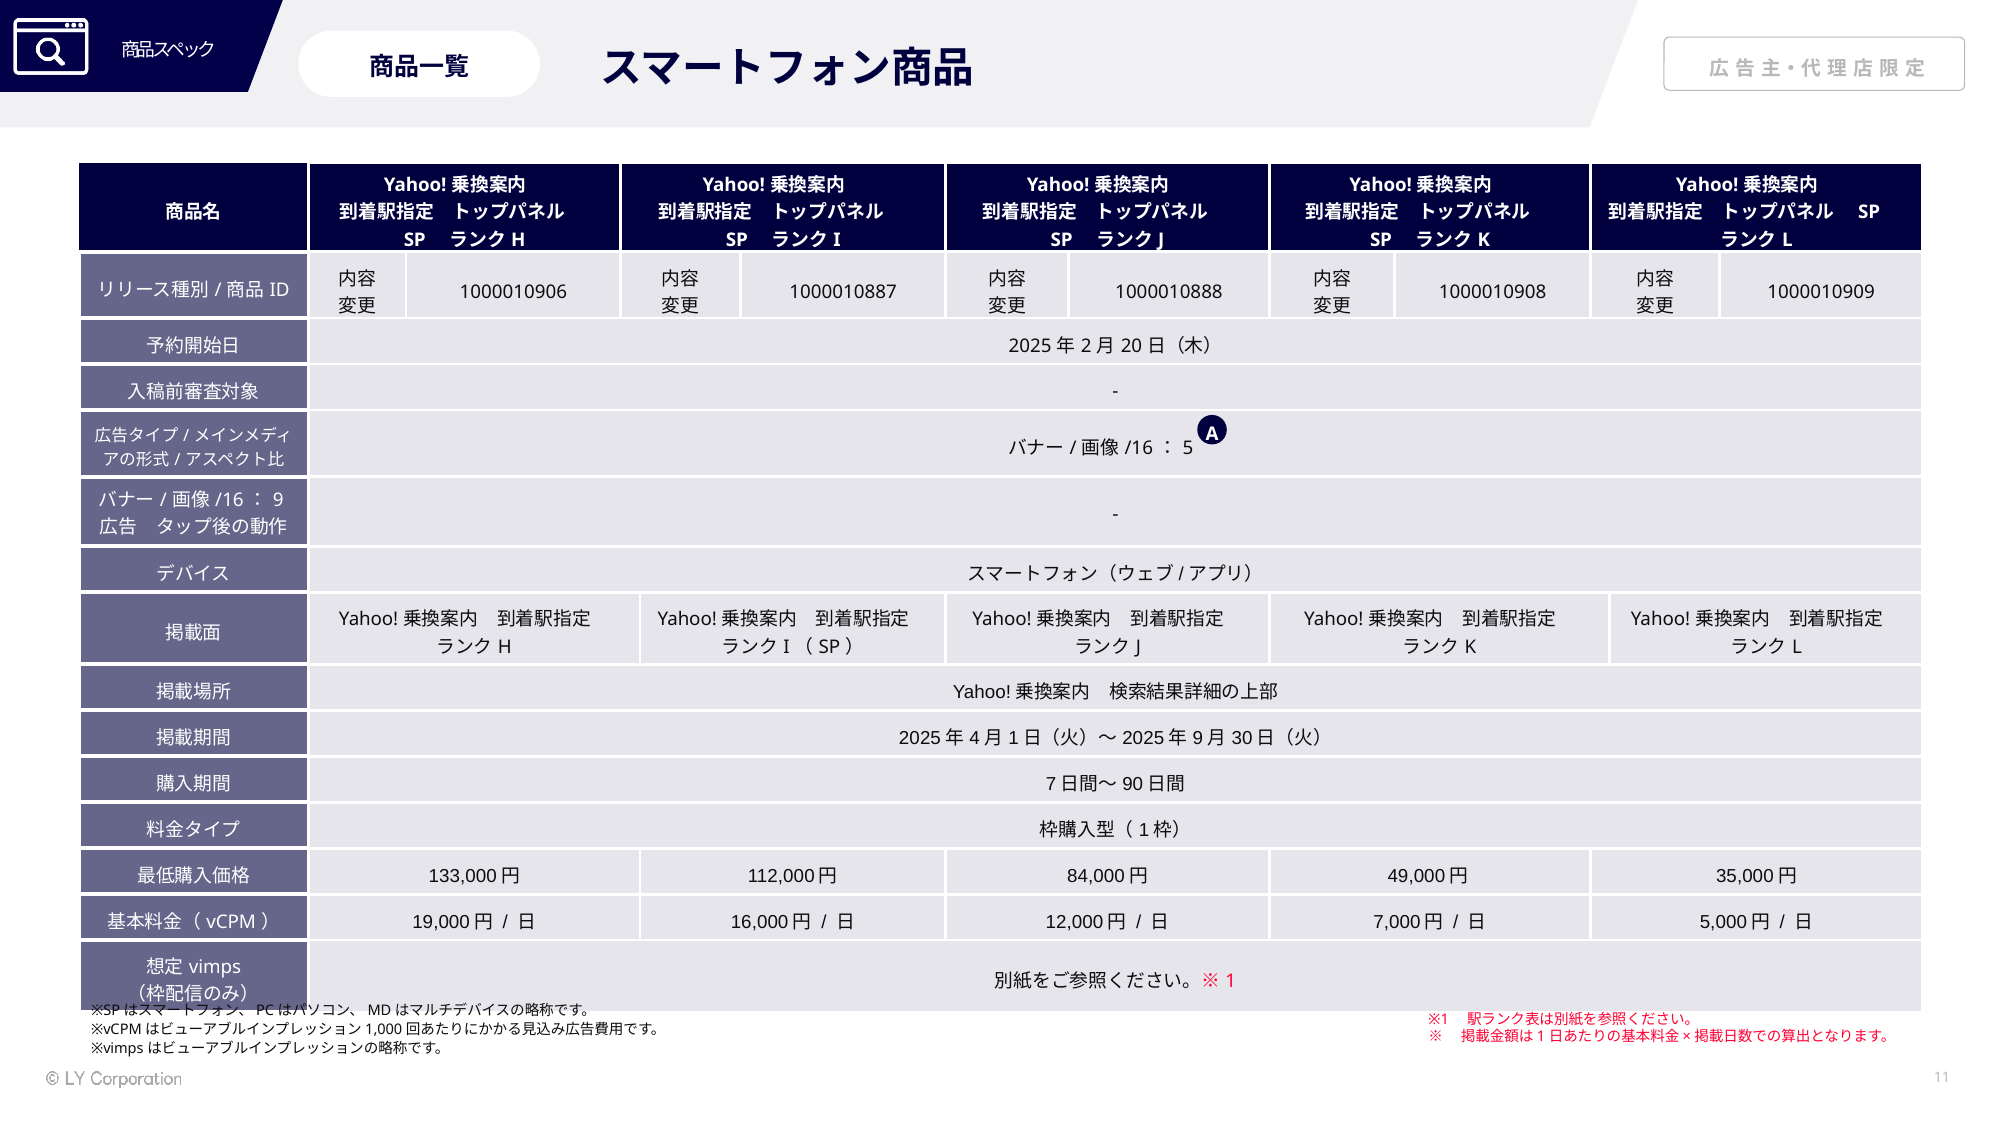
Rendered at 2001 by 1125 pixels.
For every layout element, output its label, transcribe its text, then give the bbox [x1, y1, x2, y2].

table_cell Yahoo!乗換案内 到着駅指定 ランクI（SP） [641, 594, 944, 663]
table_cell 1000010887 [742, 253, 944, 317]
table_cell 内容 変更 [947, 253, 1067, 317]
table_cell 基本料金（vCPM） [81, 896, 307, 938]
table_cell 入稿前審査対象 [81, 366, 307, 408]
table_cell 料金タイプ [81, 804, 307, 846]
table_cell 別紙をご参照ください。※1 [310, 941, 1921, 1011]
table_cell 内容 変更 [1592, 253, 1718, 317]
table_cell 購入期間 [81, 758, 307, 800]
table_cell Yahoo!乗換案内 到着駅指定 ランクJ [947, 594, 1268, 663]
table_cell 内容 変更 [310, 253, 405, 317]
table_cell Yahoo!乗換案内 検索結果詳細の上部 [310, 666, 1921, 709]
table_header Yahoo!乗換案内 到着駅指定 トップパネル SP ランクK [1271, 164, 1589, 250]
picture [46, 1071, 181, 1088]
picture [9, 5, 92, 87]
table_cell 112,000円 [641, 850, 944, 893]
table_cell 最低購入価格 [81, 850, 307, 892]
table_cell 1000010909 [1721, 253, 1921, 317]
table_cell 想定vimps （枠配信のみ） [81, 942, 307, 1010]
table_header Yahoo!乗換案内 到着駅指定 トップパネル SP ランクI [622, 164, 944, 250]
table_cell 掲載面 [81, 594, 307, 662]
table_header 商品名 [79, 163, 307, 250]
table_cell 予約開始日 [81, 320, 307, 362]
table_header Yahoo!乗換案内 到着駅指定 トップパネル SP ランクH [310, 164, 619, 250]
table_header Yahoo!乗換案内 到着駅指定 トップパネル SP ランクJ [947, 164, 1268, 250]
table_cell 広告タイプ/メインメディアの形式/アスペクト比 [81, 412, 307, 475]
table_cell - [310, 478, 1921, 545]
table_cell 7日間～90日間 [310, 758, 1921, 801]
table_cell 84,000円 [947, 850, 1268, 893]
list スマートフォン商品 [599, 41, 1481, 97]
table_cell 内容 変更 [1271, 253, 1393, 317]
table_cell - [310, 365, 1921, 409]
list 商品スペック [97, 13, 240, 81]
table_cell 2025年2月20日（木） [310, 319, 1921, 363]
table_cell 1000010906 [407, 253, 619, 317]
table_cell 12,000円 / 日 [947, 896, 1268, 939]
table_cell スマートフォン（ウェブ/アプリ） [310, 548, 1921, 591]
table_cell 133,000円 [310, 850, 639, 893]
table_cell 1000010888 [1070, 253, 1268, 317]
text_box ※1 駅ランク表は別紙を参照ください。 ※ 掲載金額は1日あたりの基本料金×掲載日数での算出となります。 [1413, 1002, 1911, 1053]
table_cell 35,000円 [1592, 850, 1921, 893]
table_cell リリース種別/商品ID [81, 254, 307, 316]
table_cell 19,000円 / 日 [310, 896, 639, 939]
text_box A [1197, 414, 1227, 445]
table_cell 内容 変更 [622, 253, 739, 317]
text_box ※SPはスマートフォン、PCはパソコン、MDはマルチデバイスの略称です。 ※vCPMはビューアブルインプレッション1,000回あたりにかかる見込み広告費用です。 ※vimpsはビューアブルインプレッションの略称です。 [91, 999, 774, 1057]
table_cell 2025年4月1日（火）～2025年9月30日（火） [310, 712, 1921, 755]
table_cell Yahoo!乗換案内 到着駅指定 ランクH [310, 594, 639, 663]
table_cell バナー/画像/16：9広告 タップ後の動作 [81, 479, 307, 544]
table_cell 枠購入型（1枠） [310, 804, 1921, 847]
table_cell 5,000円 / 日 [1592, 896, 1921, 939]
table_cell 16,000円 / 日 [641, 896, 944, 939]
table_cell 掲載場所 [81, 666, 307, 708]
table_header Yahoo!乗換案内 到着駅指定 トップパネル SP ランクL [1592, 164, 1921, 250]
table_cell デバイス [81, 548, 307, 590]
table_cell 1000010908 [1396, 253, 1589, 317]
table_cell 掲載期間 [81, 712, 307, 754]
table_cell バナー/画像/16：5 [310, 411, 1921, 475]
table_cell 49,000円 [1271, 850, 1589, 893]
table_cell 7,000円 / 日 [1271, 896, 1589, 939]
table_cell Yahoo!乗換案内 到着駅指定 ランクK [1271, 594, 1608, 663]
table_cell Yahoo!乗換案内 到着駅指定 ランクL [1611, 594, 1921, 663]
text_box 商品一覧 [297, 29, 542, 98]
